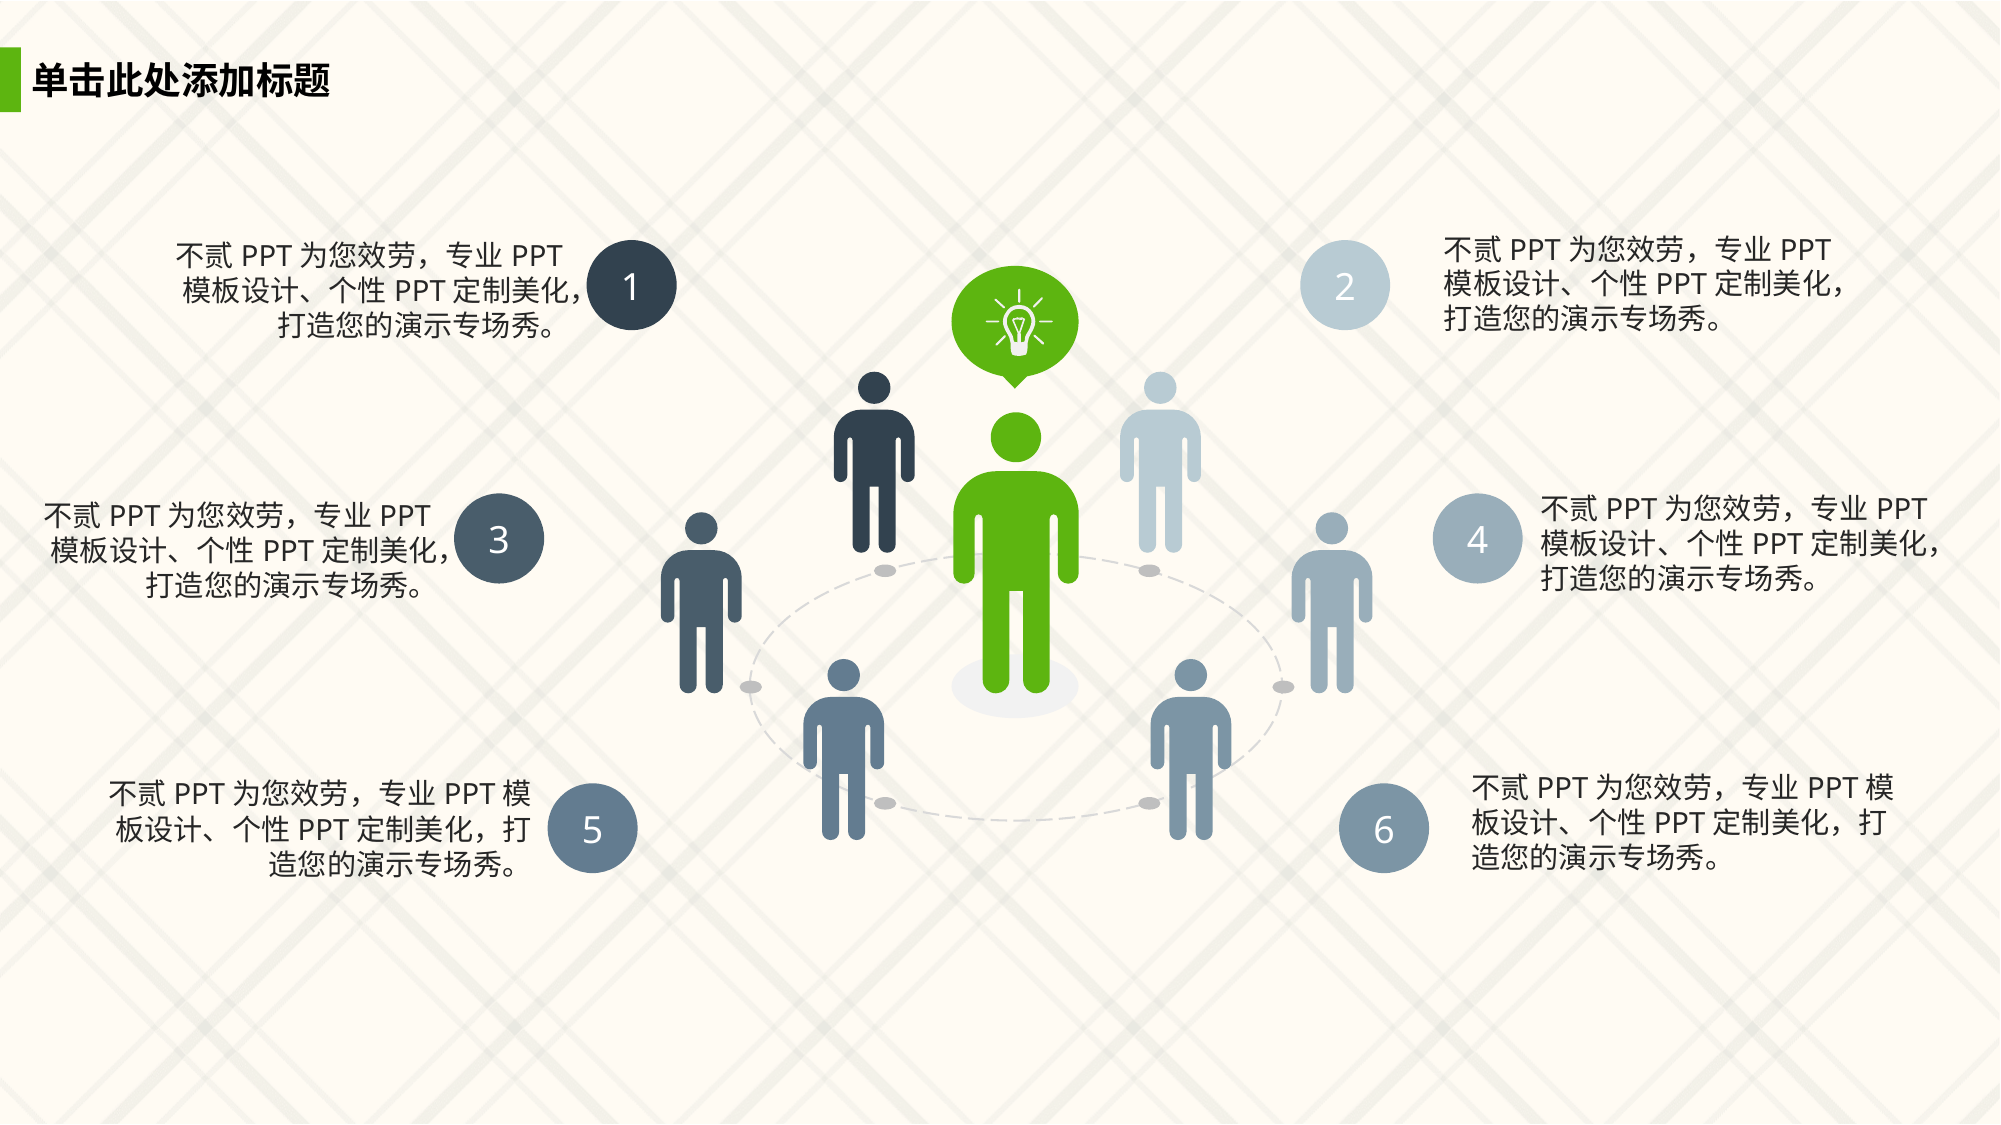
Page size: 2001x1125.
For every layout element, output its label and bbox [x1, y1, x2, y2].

picture [0, 1, 2000, 1124]
text_box [1291, 512, 1373, 694]
text_box [953, 412, 1079, 694]
text_box [833, 371, 915, 553]
text_box [985, 288, 1053, 356]
text_box [1150, 658, 1232, 841]
text_box [0, 47, 363, 113]
text_box [803, 658, 885, 841]
text_box [660, 512, 742, 694]
text_box [1120, 371, 1201, 553]
